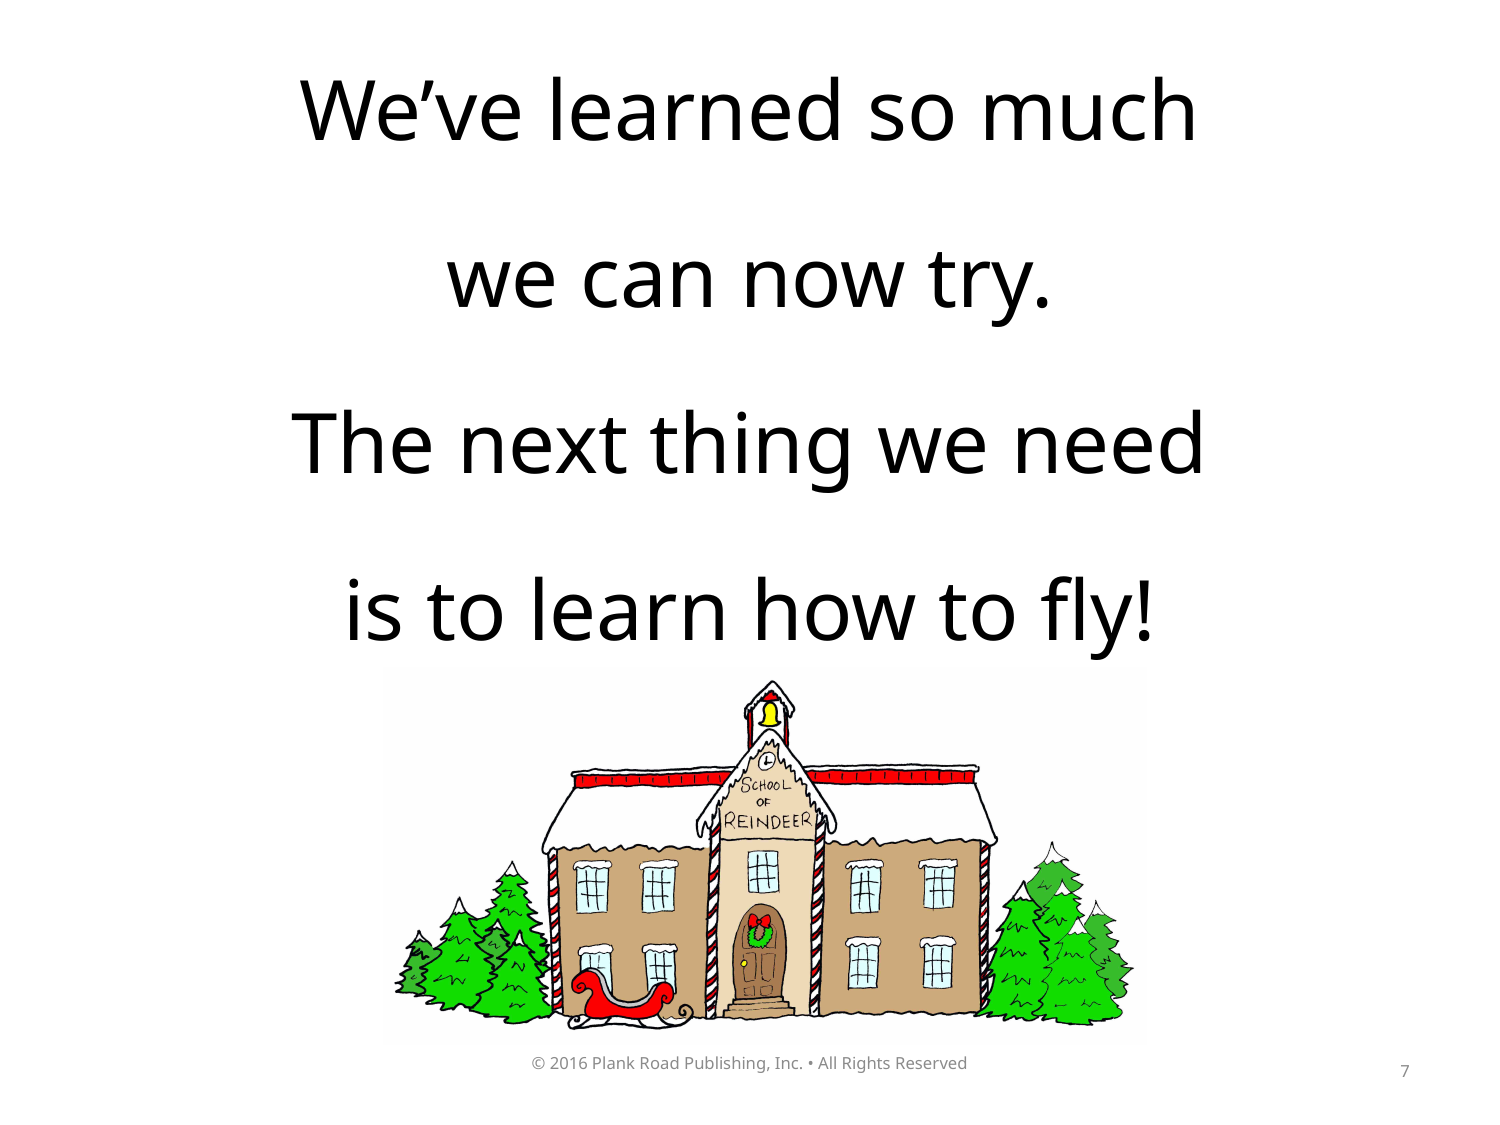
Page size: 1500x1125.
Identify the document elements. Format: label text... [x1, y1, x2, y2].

list We’ve learned so much we can now try. The next thing we need is to learn how to fly! [75, 0, 1425, 1014]
slide_number 7 [1074, 1042, 1425, 1103]
picture [383, 667, 1147, 1045]
